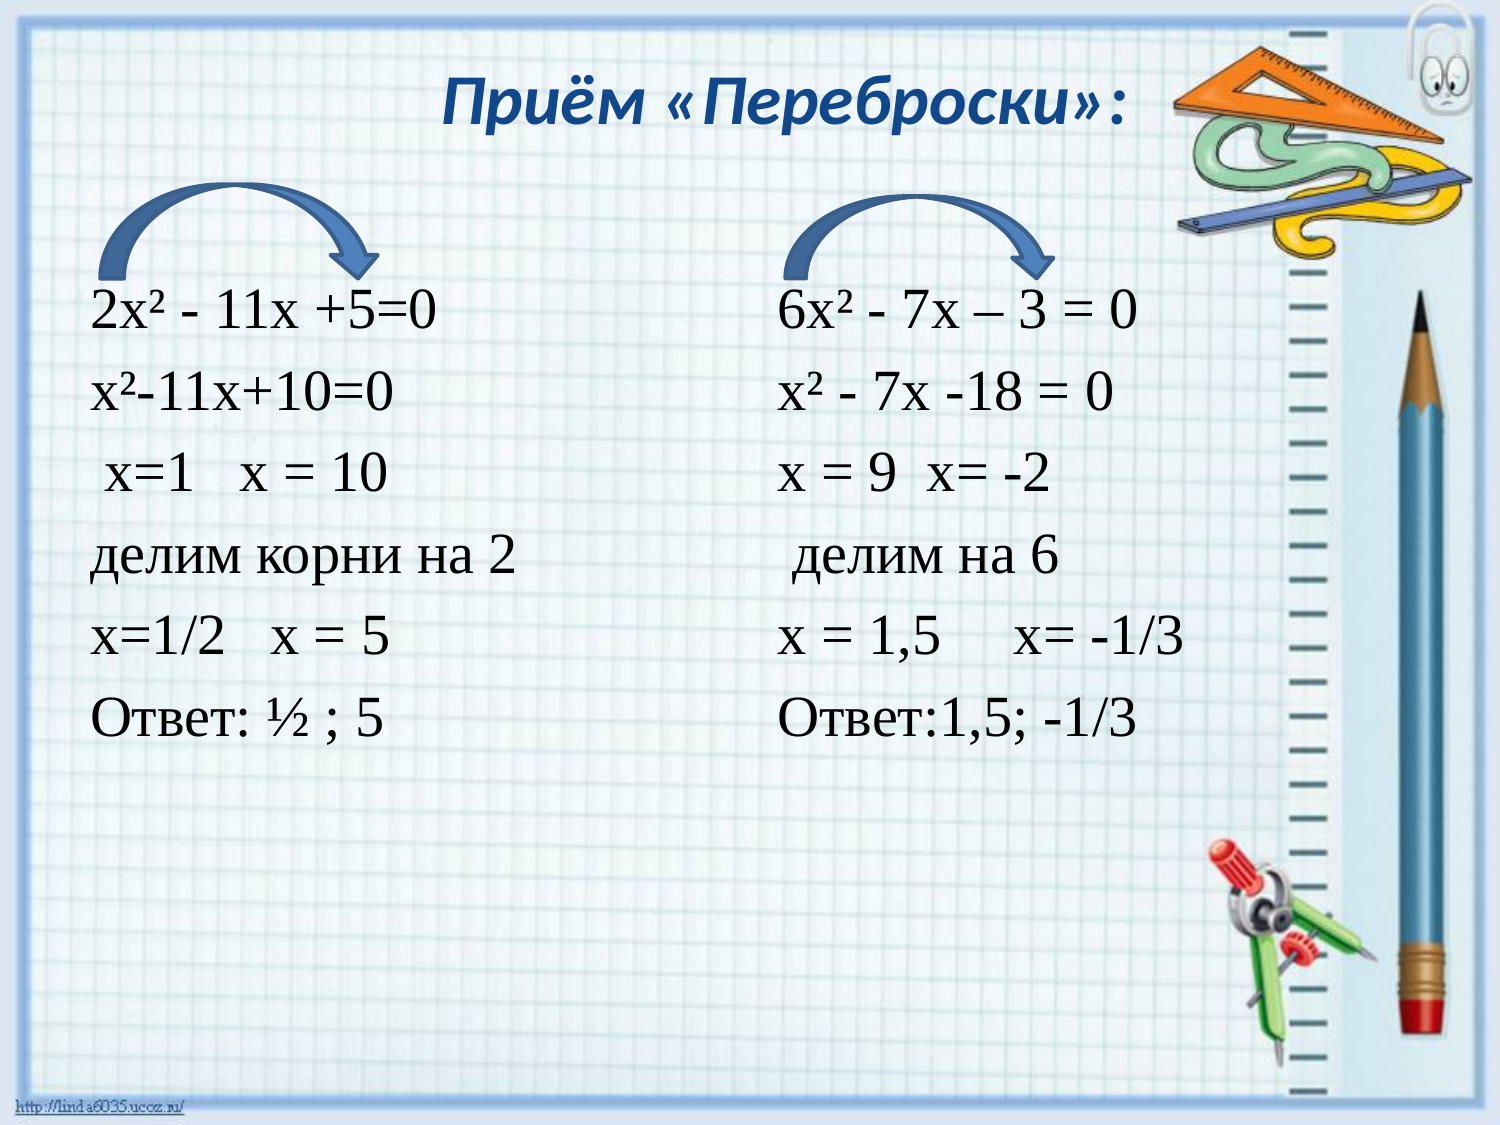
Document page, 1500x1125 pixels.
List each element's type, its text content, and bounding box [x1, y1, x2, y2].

list 6х² - 7х – 3 = 0 х² - 7х -18 = 0 х = 9 х= -2 делим на 6 х = 1,5 х= -1/3 Ответ:1,5; -1/3 [762, 262, 1425, 1005]
title Приём «Переброски»: [75, 45, 1425, 233]
list 2х² - 11х +5=0 х²-11х+10=0 х=1 х = 10 делим корни на 2 х=1/2 х = 5 Ответ: ½ ; 5 [75, 262, 738, 1005]
text_box [783, 194, 1056, 281]
picture [0, 0, 1500, 1125]
text_box [98, 182, 380, 281]
